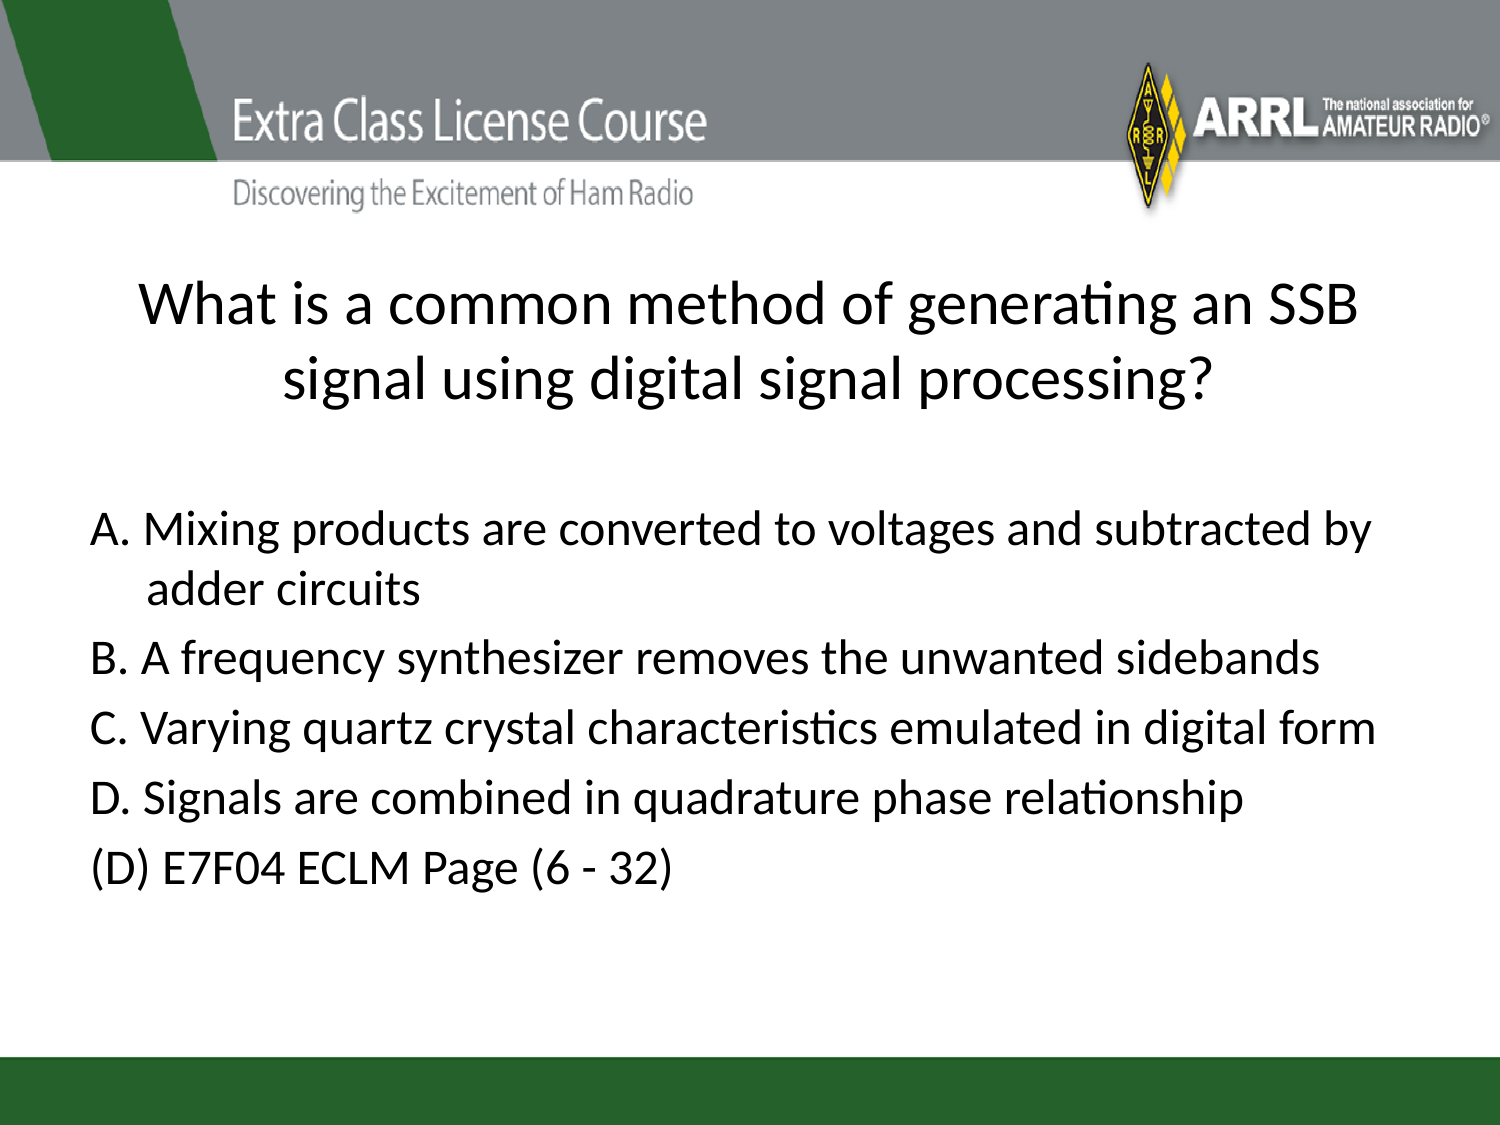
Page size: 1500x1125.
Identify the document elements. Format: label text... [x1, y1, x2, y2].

picture [0, 0, 1500, 1125]
title What is a common method of generating an SSB signal using digital signal processing? [75, 254, 1425, 435]
list A. Mixing products are converted to voltages and subtracted by adder circuits B. A frequency synthesizer removes the unwanted sidebands C. Varying quartz crystal characteristics emulated in digital form D. Signals are combined in quadrature phase relationship (D) E7F04 ECLM Page (6 - 32) [75, 487, 1425, 1005]
